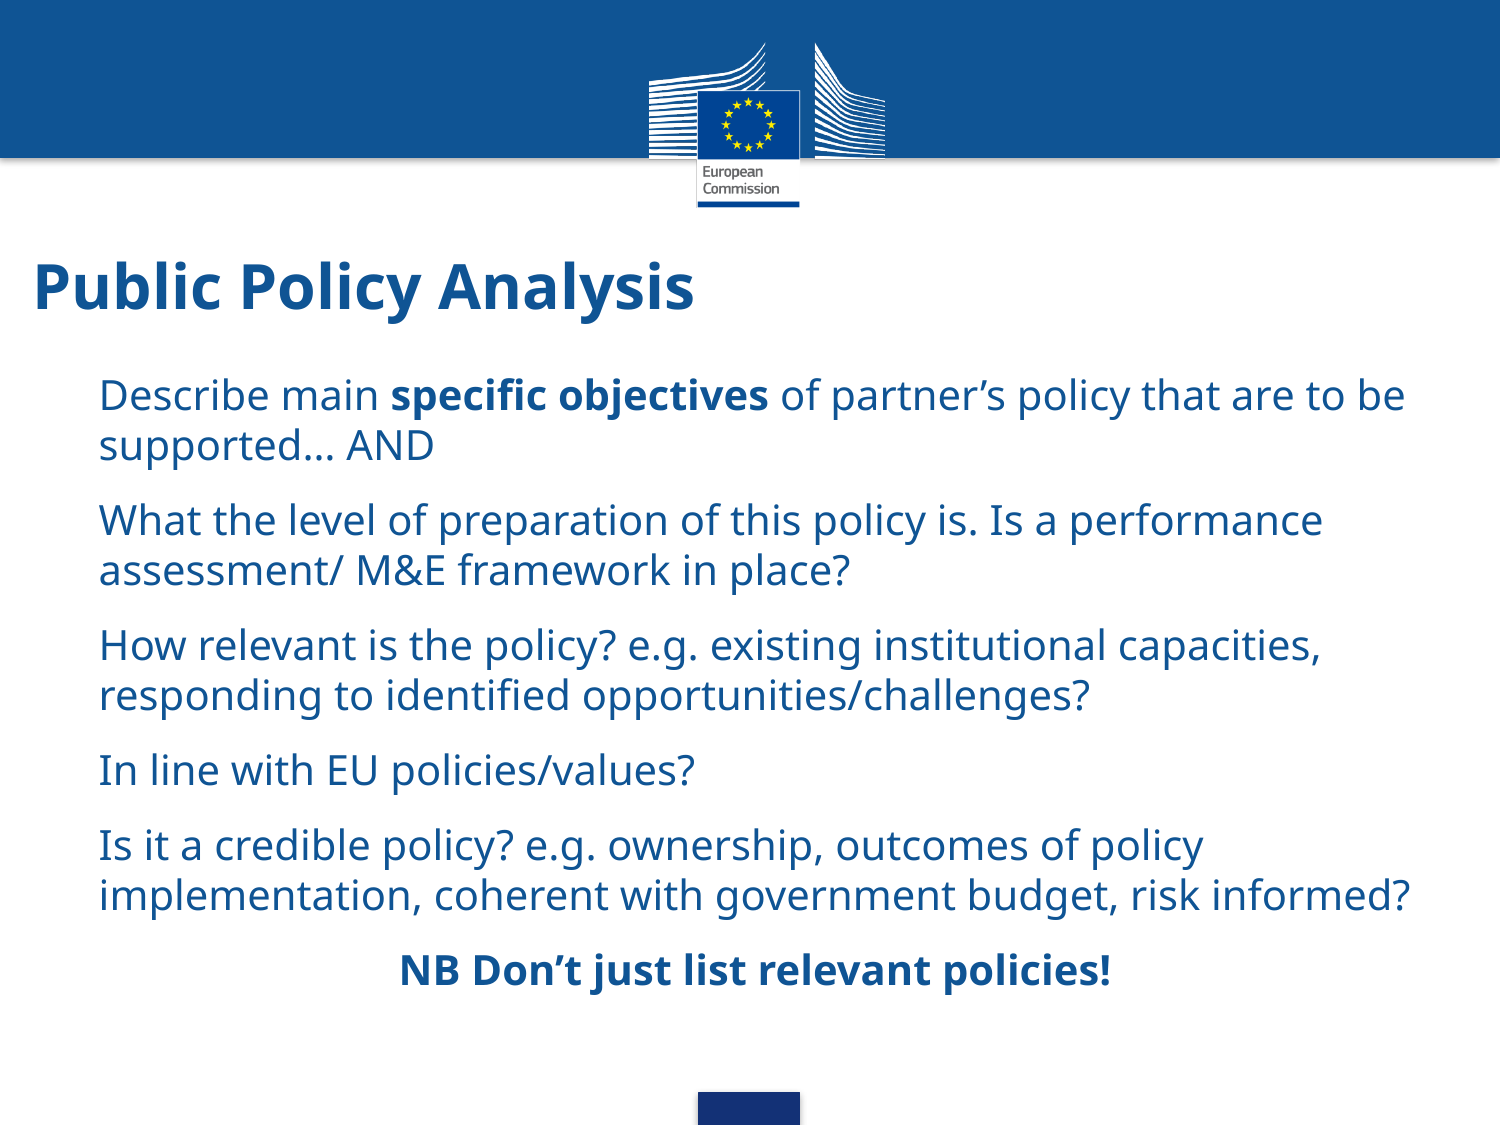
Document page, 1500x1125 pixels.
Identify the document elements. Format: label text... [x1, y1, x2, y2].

list Describe main specific objectives of partner’s policy that are to be supported… AND What the level of preparation of this policy is. Is a performance assessment/ M&E framework in place? How relevant is the policy? e.g. existing institutional capacities, responding to identified opportunities/challenges? In line with EU policies/values? Is it a credible policy? e.g. ownership, outcomes of policy implementation, coherent with government budget, risk informed? NB Don’t just list relevant policies! [83, 360, 1435, 977]
picture [649, 42, 885, 207]
title Public Policy Analysis [17, 207, 1500, 362]
